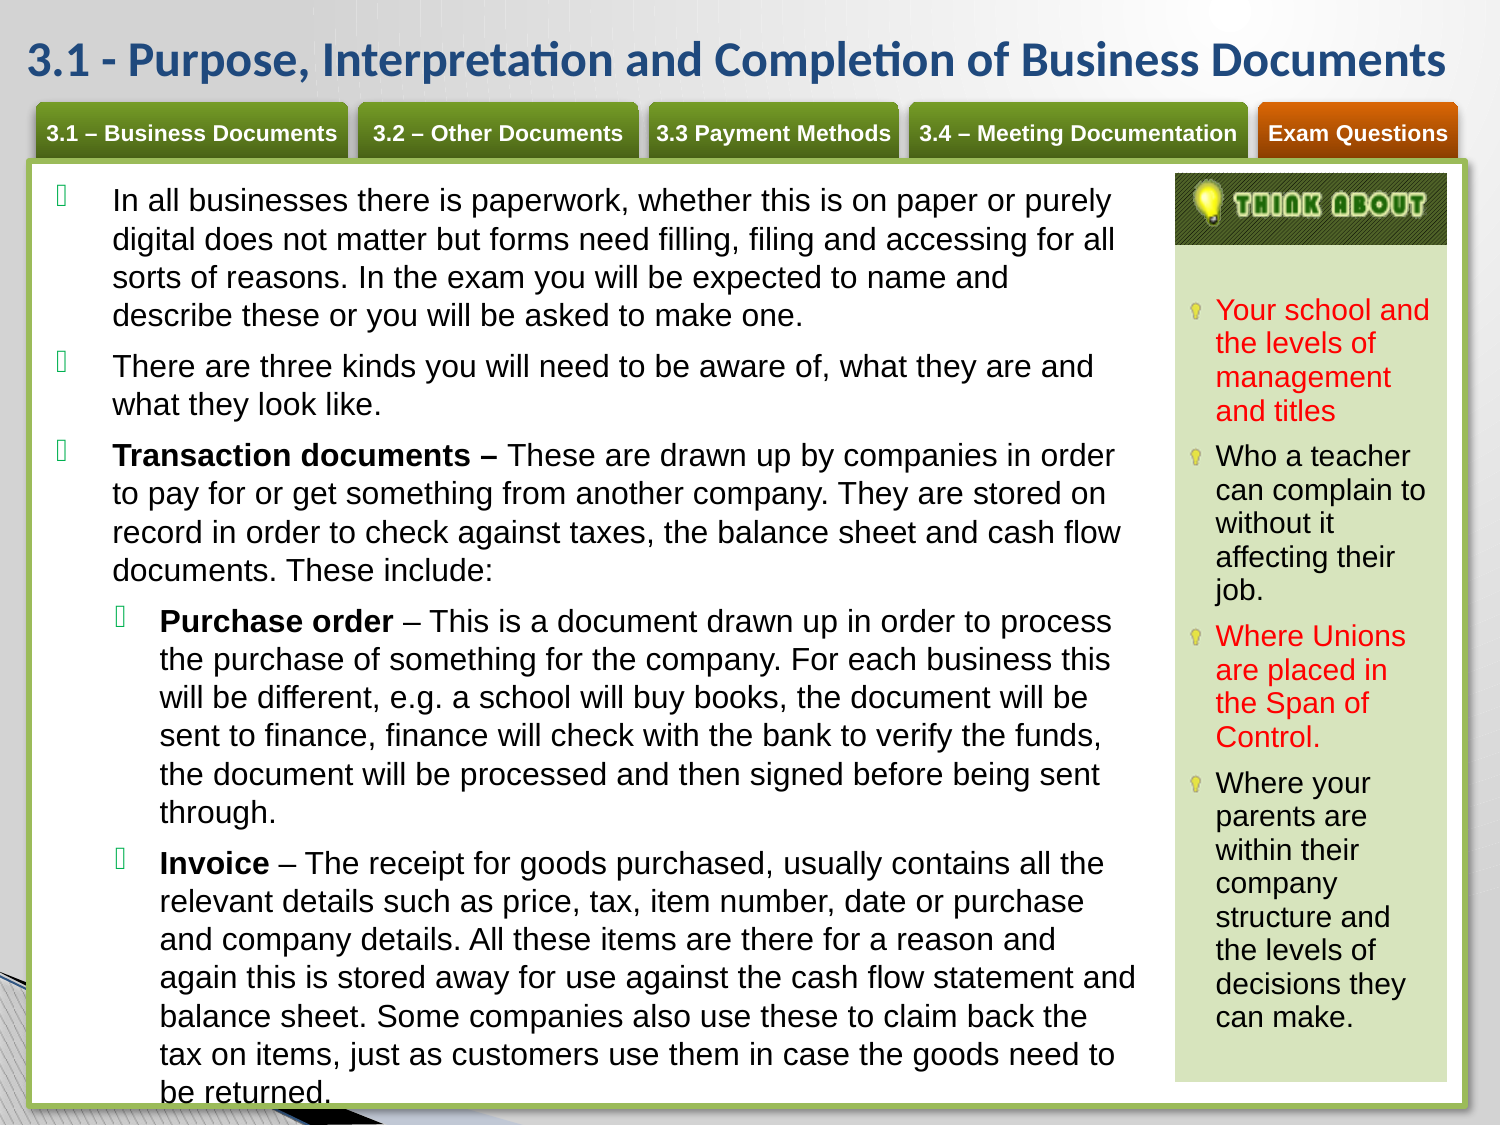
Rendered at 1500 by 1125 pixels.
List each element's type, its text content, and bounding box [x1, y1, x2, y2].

picture [1186, 625, 1204, 647]
picture [289, 1118, 303, 1125]
picture [1186, 445, 1204, 467]
title 3.1 - Purpose, Interpretation and Completion of Business Documents [11, 11, 1465, 102]
table_header [1175, 173, 1447, 245]
picture [1191, 176, 1430, 232]
text_box In all businesses there is paperwork, whether this is on paper or purely digital does not matter but forms need filling, filing and accessing for all sorts of reasons. In the exam you will be expected to name and describe these or you will be asked to make one. There are three kinds you will need to be aware of, what they are and what they look like. Transaction documents – These are drawn up by companies in order to pay for or get something from another company. They are stored on record in order to check against taxes, the balance sheet and cash flow documents. These include: Purchase order – This is a document drawn up in order to process the purchase of something for the company. For each business this will be different, e.g. a school will buy books, the document will be sent to finance, finance will check with the bank to verify the funds, the document will be processed and then signed before being sent through. Invoice – The receipt for goods purchased, usually contains all the relevant details such as price, tax, item number, date or purchase and company details. All these items are there for a reason and again this is stored away for use against the cash flow statement and balance sheet. Some companies also use these to claim back the tax on items, just as customers use them in case the goods need to be returned. [41, 172, 1152, 1118]
picture [1186, 299, 1204, 321]
picture [1186, 772, 1204, 794]
table_cell Your school and the levels of management and titles Who a teacher can complain to without it affecting their job. Where Unions are placed in the Span of Control. Where your parents are within their company structure and the levels of decisions they can make. [1175, 245, 1447, 1082]
